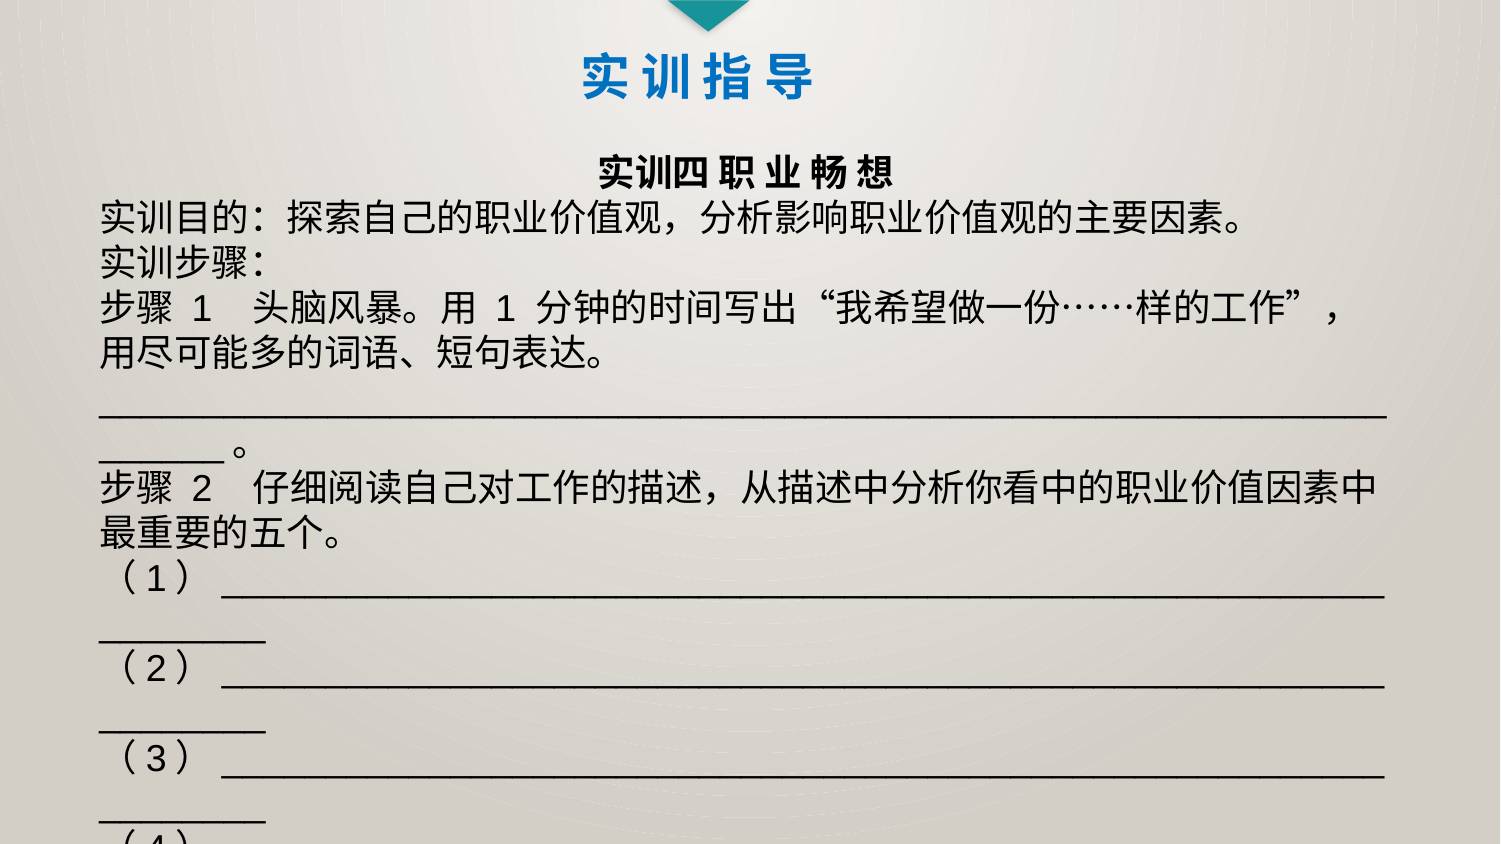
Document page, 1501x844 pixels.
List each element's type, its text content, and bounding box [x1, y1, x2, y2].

text_box 实 训 指 导 [565, 37, 852, 113]
text_box 实训四 职 业 畅 想 实训目的：探索自己的职业价值观，分析影响职业价值观的主要因素。 实训步骤： 步骤 1 头脑风暴。用 1 分钟的时间写出“我希望做一份……样的工作”，用尽可能多的词语、短句表达。 ____________________________________________________________________。 步骤 2 仔细阅读自己对工作的描述，从描述中分析你看中的职业价值因素中最重要的五个。 （1）________________________________________________________________ （2）________________________________________________________________ （3）________________________________________________________________ （4）________________________________________________________________ （5）________________________________________________________________ [84, 141, 1408, 844]
text_box [665, 0, 752, 33]
